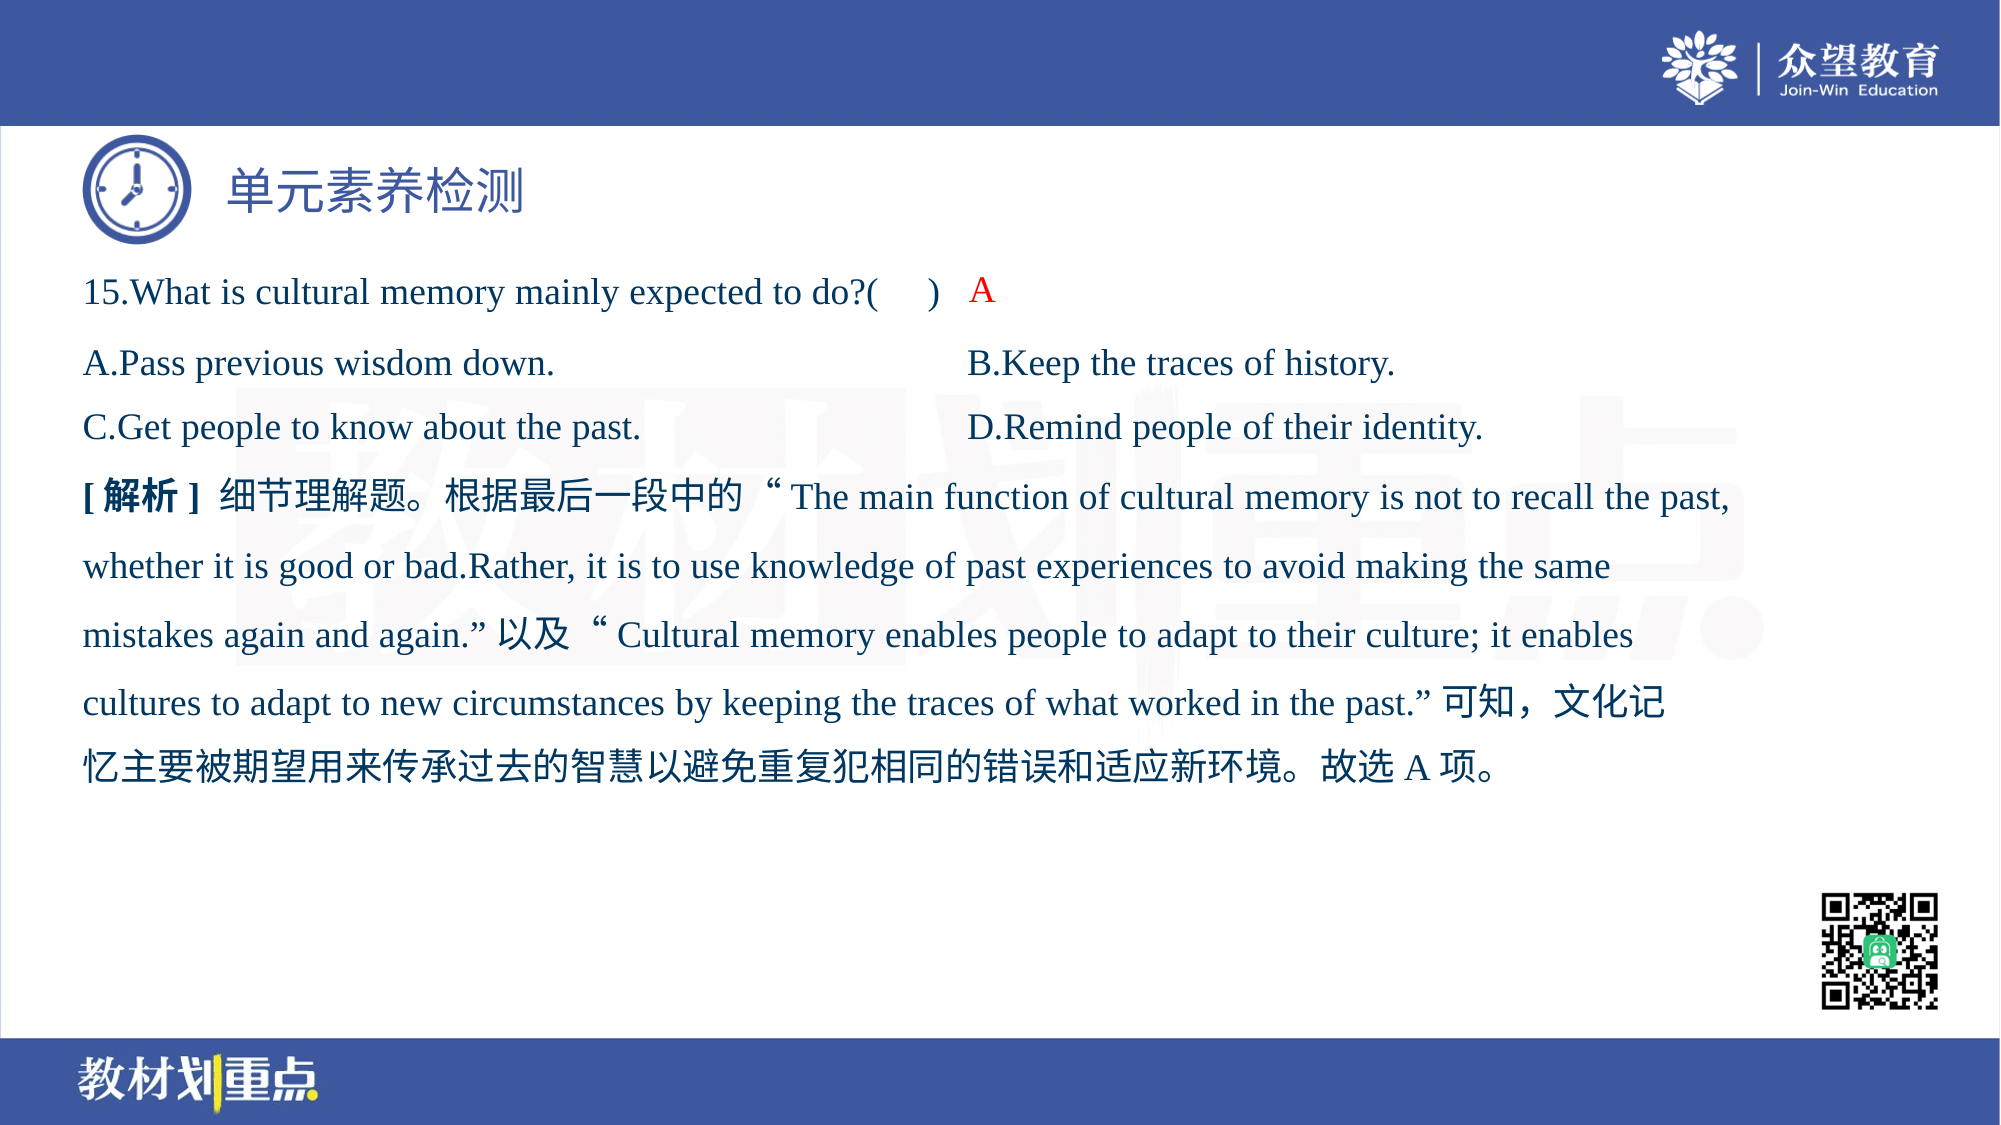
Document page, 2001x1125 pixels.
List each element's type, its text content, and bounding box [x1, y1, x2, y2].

picture [0, 0, 2000, 1125]
text_box 15.What is cultural memory mainly expected to do?( ) [82, 247, 1817, 306]
text_box [解析] 细节理解题。根据最后一段中的“The main function of cultural memory is not to recall the past, whether it is good or bad.Rather, it is to use knowledge of past experiences to avoid making the same mistakes again and again.”以及“Cultural memory enables people to adapt to their culture; it enables cultures to adapt to new circumstances by keeping the traces of what worked in the past.”可知，文化记 忆主要被期望用来传承过去的智慧以避免重复犯相同的错误和适应新环境。故选A项。 [82, 448, 1817, 782]
text_box A.Pass previous wisdom down. B.Keep the traces of history. C.Get people to know about the past. D.Remind people of their identity. [82, 313, 1817, 441]
text_box A [955, 245, 1010, 304]
